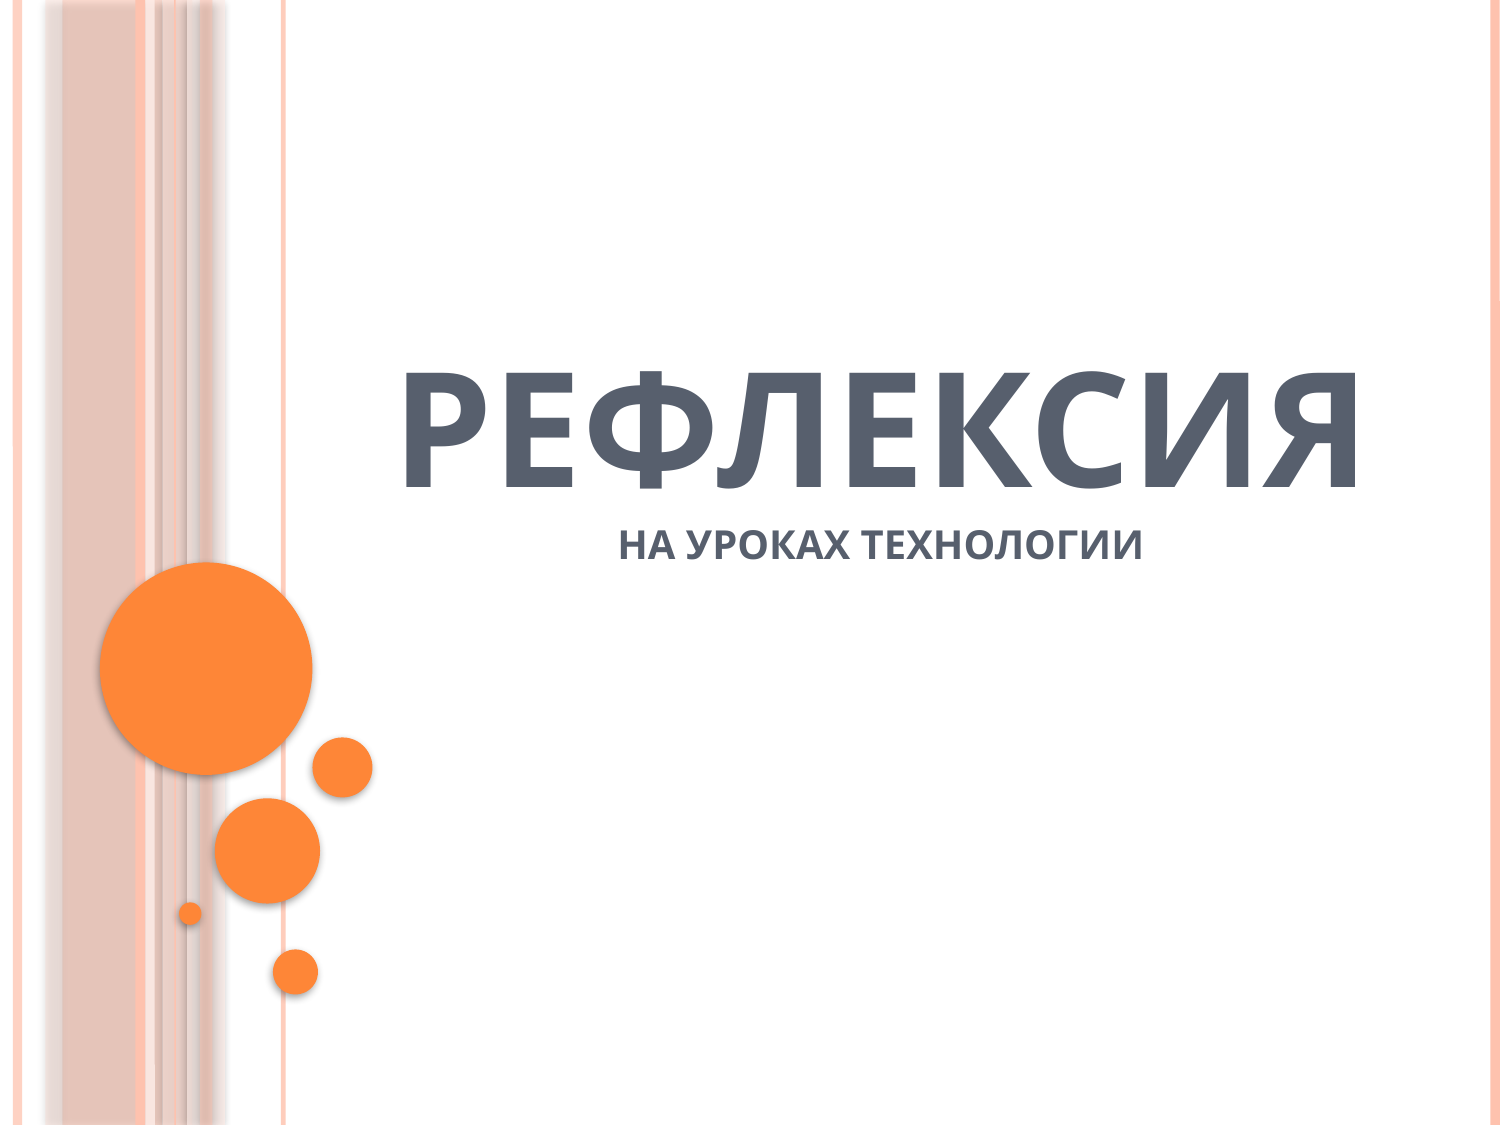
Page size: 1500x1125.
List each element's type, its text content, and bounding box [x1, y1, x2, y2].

title Рефлексия на уроках технологии [375, 312, 1388, 575]
